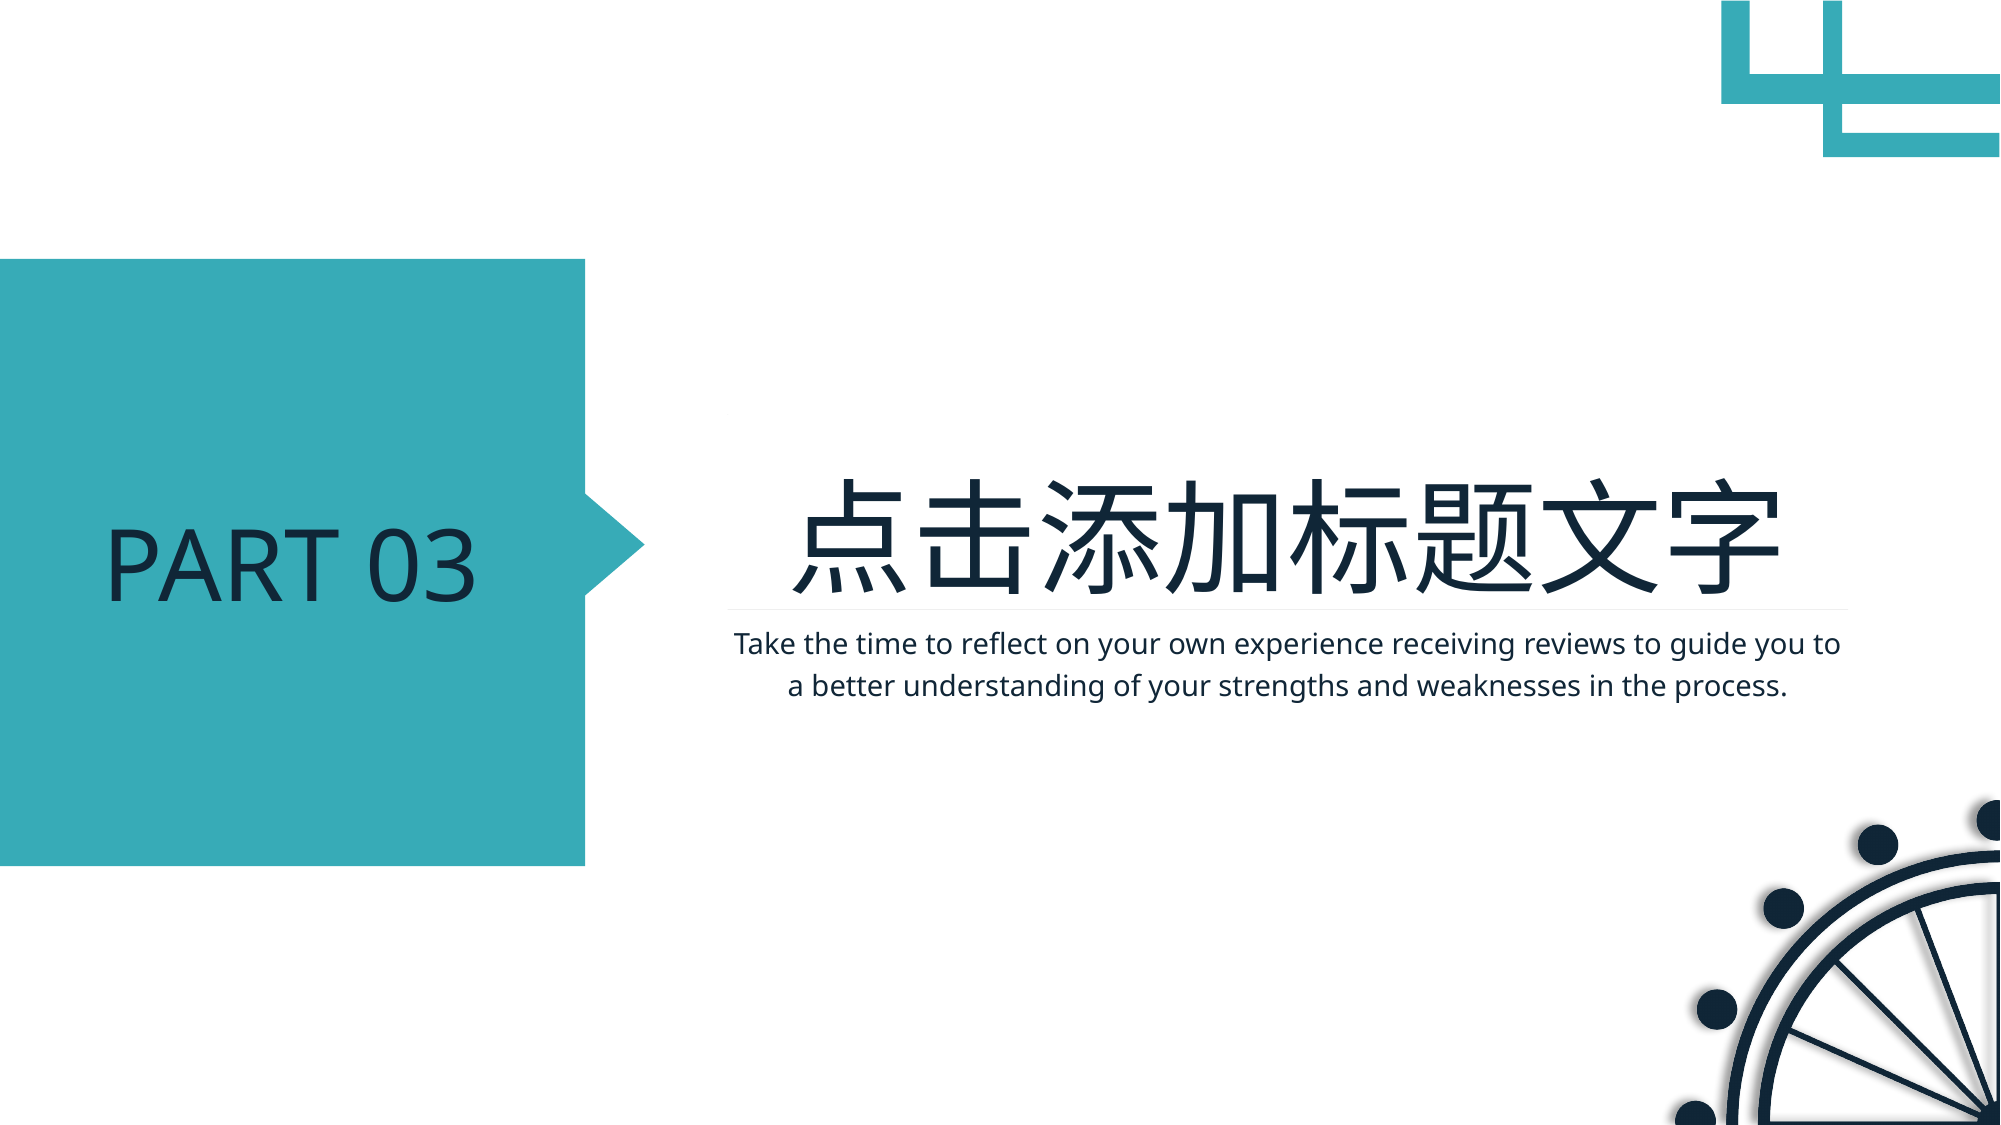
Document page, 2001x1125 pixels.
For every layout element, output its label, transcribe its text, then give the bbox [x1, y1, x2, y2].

text_box [584, 491, 647, 598]
text_box [0, 258, 586, 867]
text_box [1843, 73, 2000, 105]
text_box Take the time to reflect on your own experience receiving reviews to guide you to a better understanding of your strengths and weaknesses in the process. [709, 610, 1867, 710]
text_box [1720, 0, 1822, 105]
picture [1675, 800, 2000, 1125]
text_box PART 03 [56, 494, 527, 630]
text_box [1822, 0, 2000, 158]
